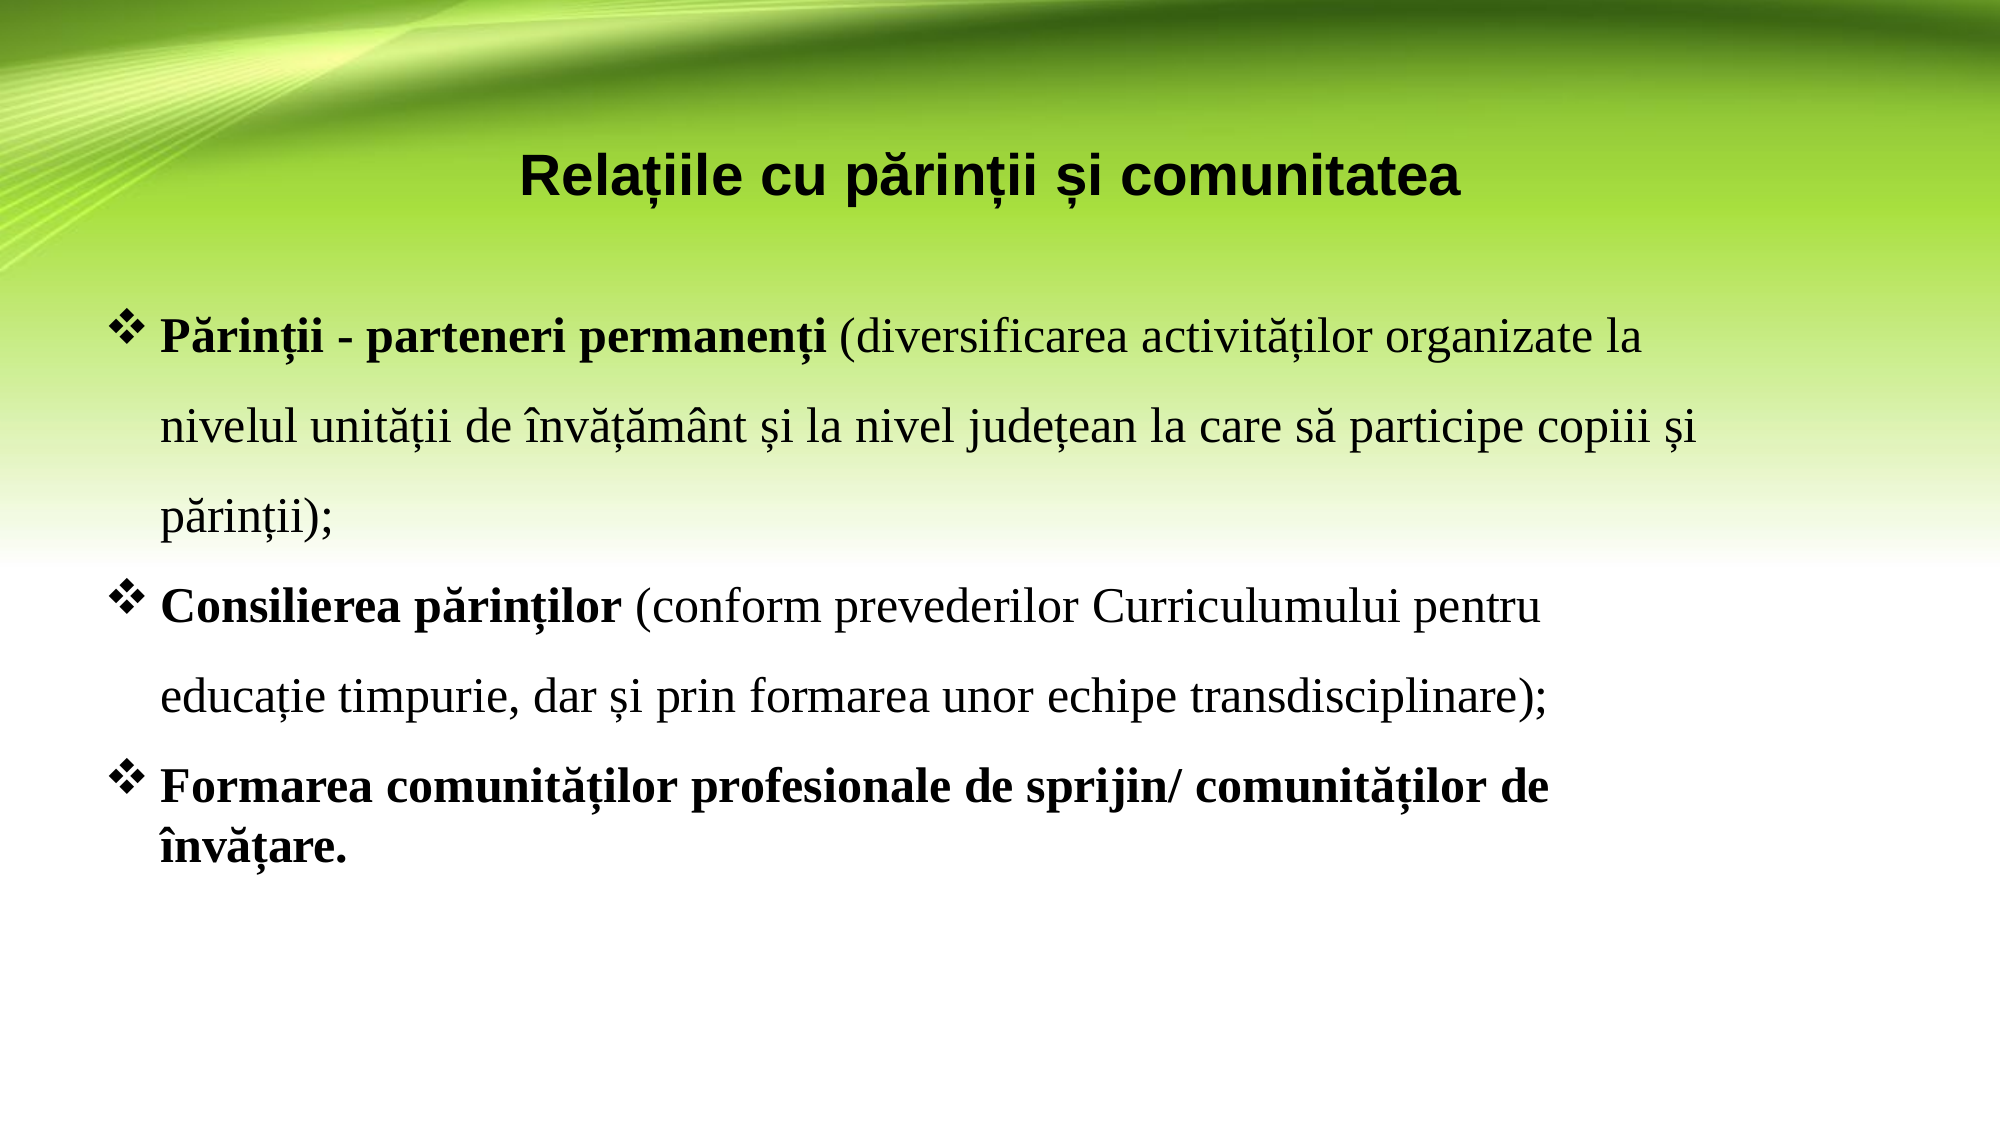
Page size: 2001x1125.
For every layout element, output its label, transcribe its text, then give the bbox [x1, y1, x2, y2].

picture [0, 0, 2000, 567]
text_box Părinții - parteneri permanenți (diversificarea activităților organizate la nivelul unității de învățământ și la nivel județean la care să participe copiii și părinții); Consilierea părinților (conform prevederilor Curriculumului pentru educație timpurie, dar și prin formarea unor echipe transdisciplinare); Formarea comunităților profesionale de sprijin/ comunităților de învățare. [102, 270, 1791, 873]
title Relațiile cu părinții și comunitatea [517, 135, 1466, 270]
